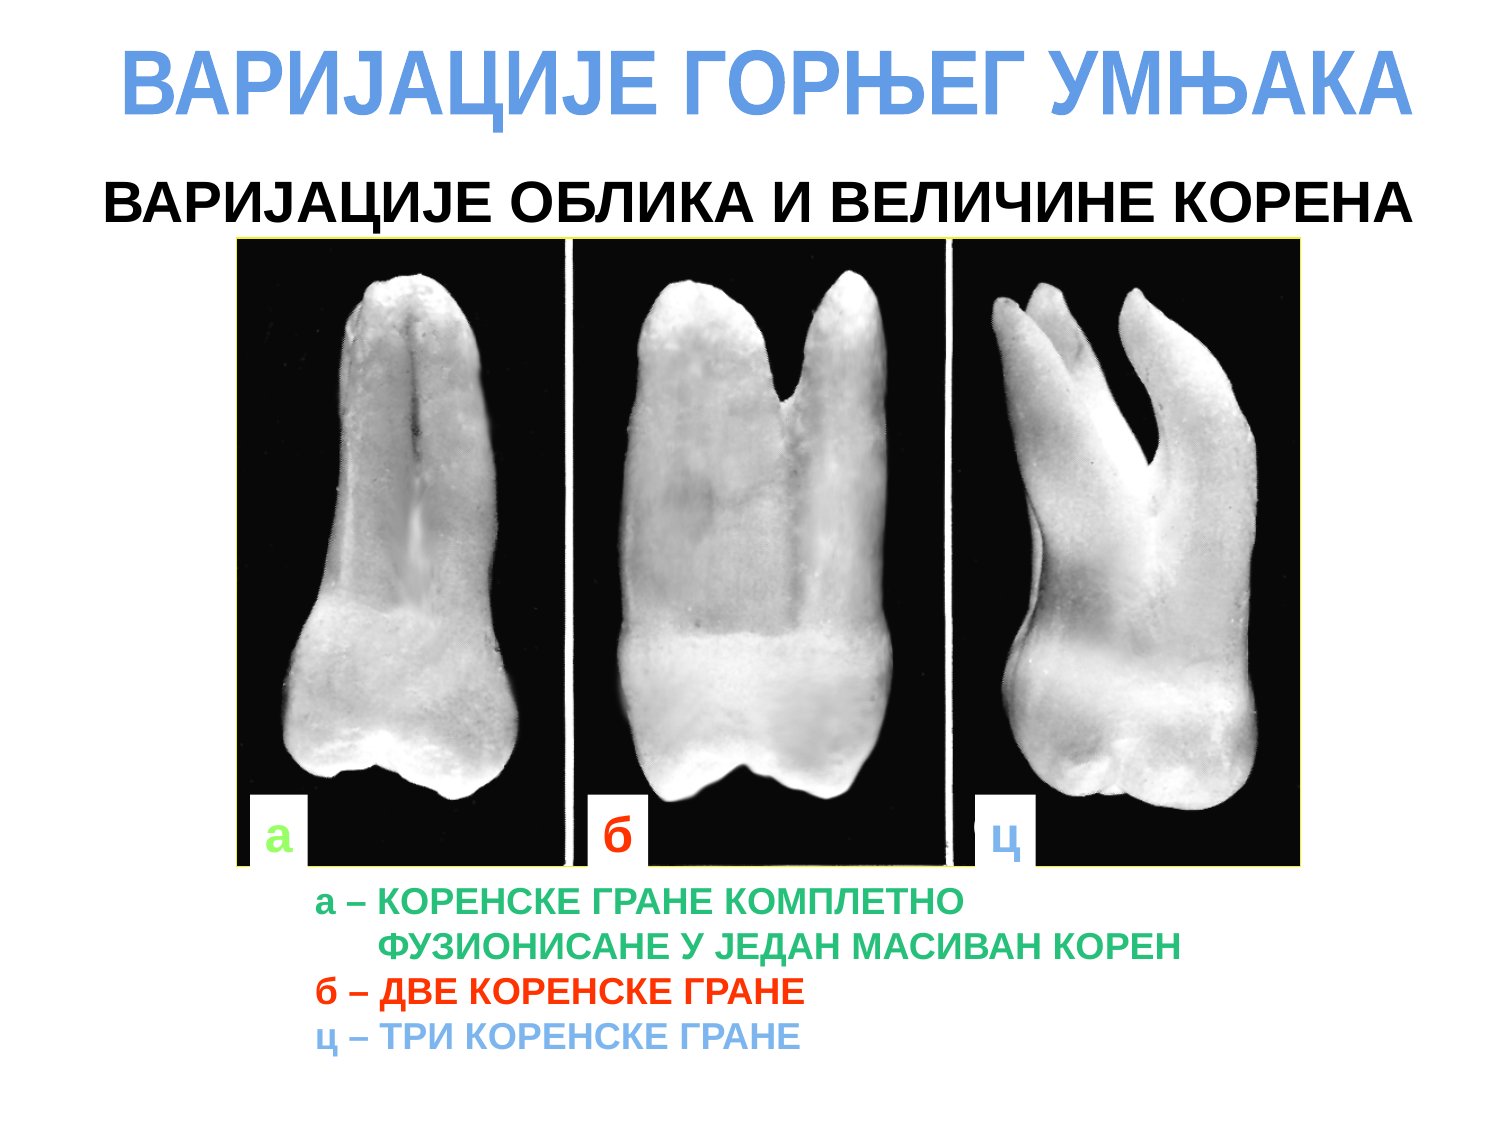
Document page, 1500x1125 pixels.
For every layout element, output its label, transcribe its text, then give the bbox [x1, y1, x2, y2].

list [237, 238, 1300, 866]
text_box ВАРИЈАЦИЈЕ ОБЛИКА И ВЕЛИЧИНЕ КОРЕНА [87, 125, 1489, 273]
text_box a – КОРЕНСКЕ ГРАНЕ КОМПЛЕТНО ФУЗИОНИСАНЕ У ЈЕДАН МАСИВАН КОРEН б – ДВЕ КОРЕНСКЕ ГРАНЕ ц – ТРИ КОРЕНСКЕ ГРАНЕ [299, 869, 1263, 1065]
text_box a [250, 866, 308, 870]
text_box б [587, 866, 649, 870]
text_box ц [975, 866, 1036, 870]
